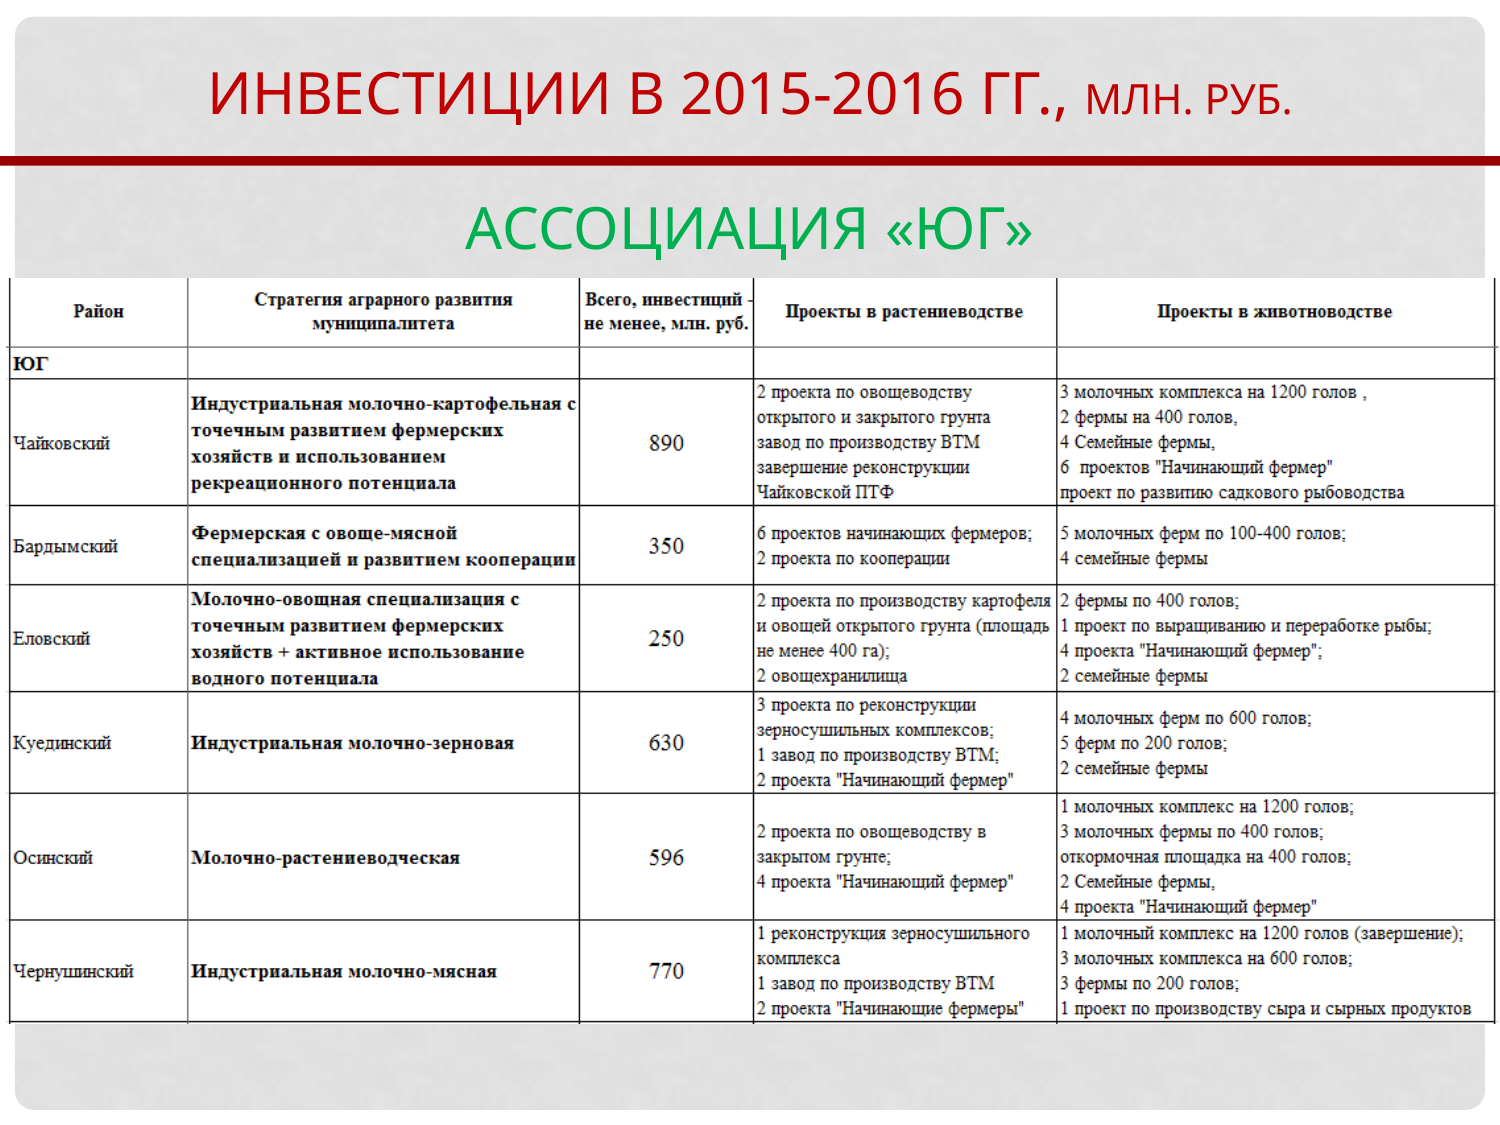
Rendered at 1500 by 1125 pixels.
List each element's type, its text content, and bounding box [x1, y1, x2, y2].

text_box АССОЦИАЦИЯ «ЮГ» [29, 184, 1471, 278]
picture [5, 278, 1499, 1024]
text_box Инвестиции в 2015-2016 гг., млн. руб. [29, 48, 1471, 158]
